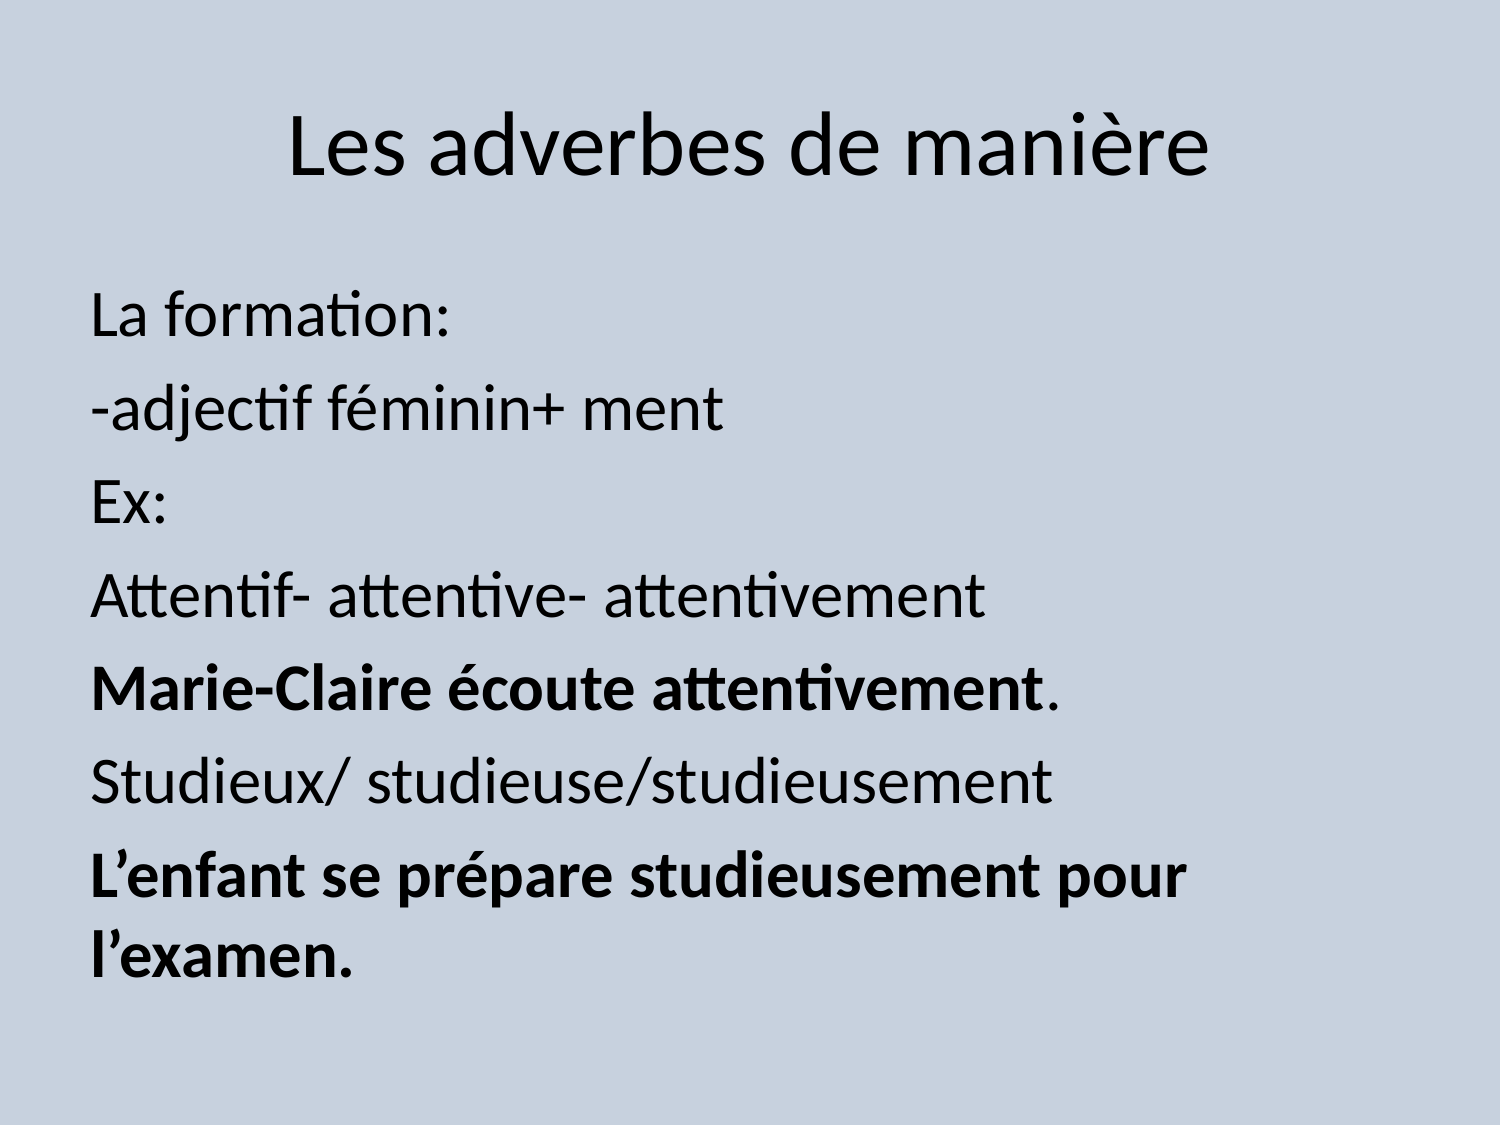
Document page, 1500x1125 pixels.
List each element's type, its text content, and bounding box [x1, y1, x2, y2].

title Les adverbes de manière [75, 45, 1425, 233]
list La formation: -adjectif féminin+ ment Ex: Attentif- attentive- attentivement Marie-Claire écoute attentivement. Studieux/ studieuse/studieusement L’enfant se prépare studieusement pour l’examen. [75, 262, 1425, 1005]
